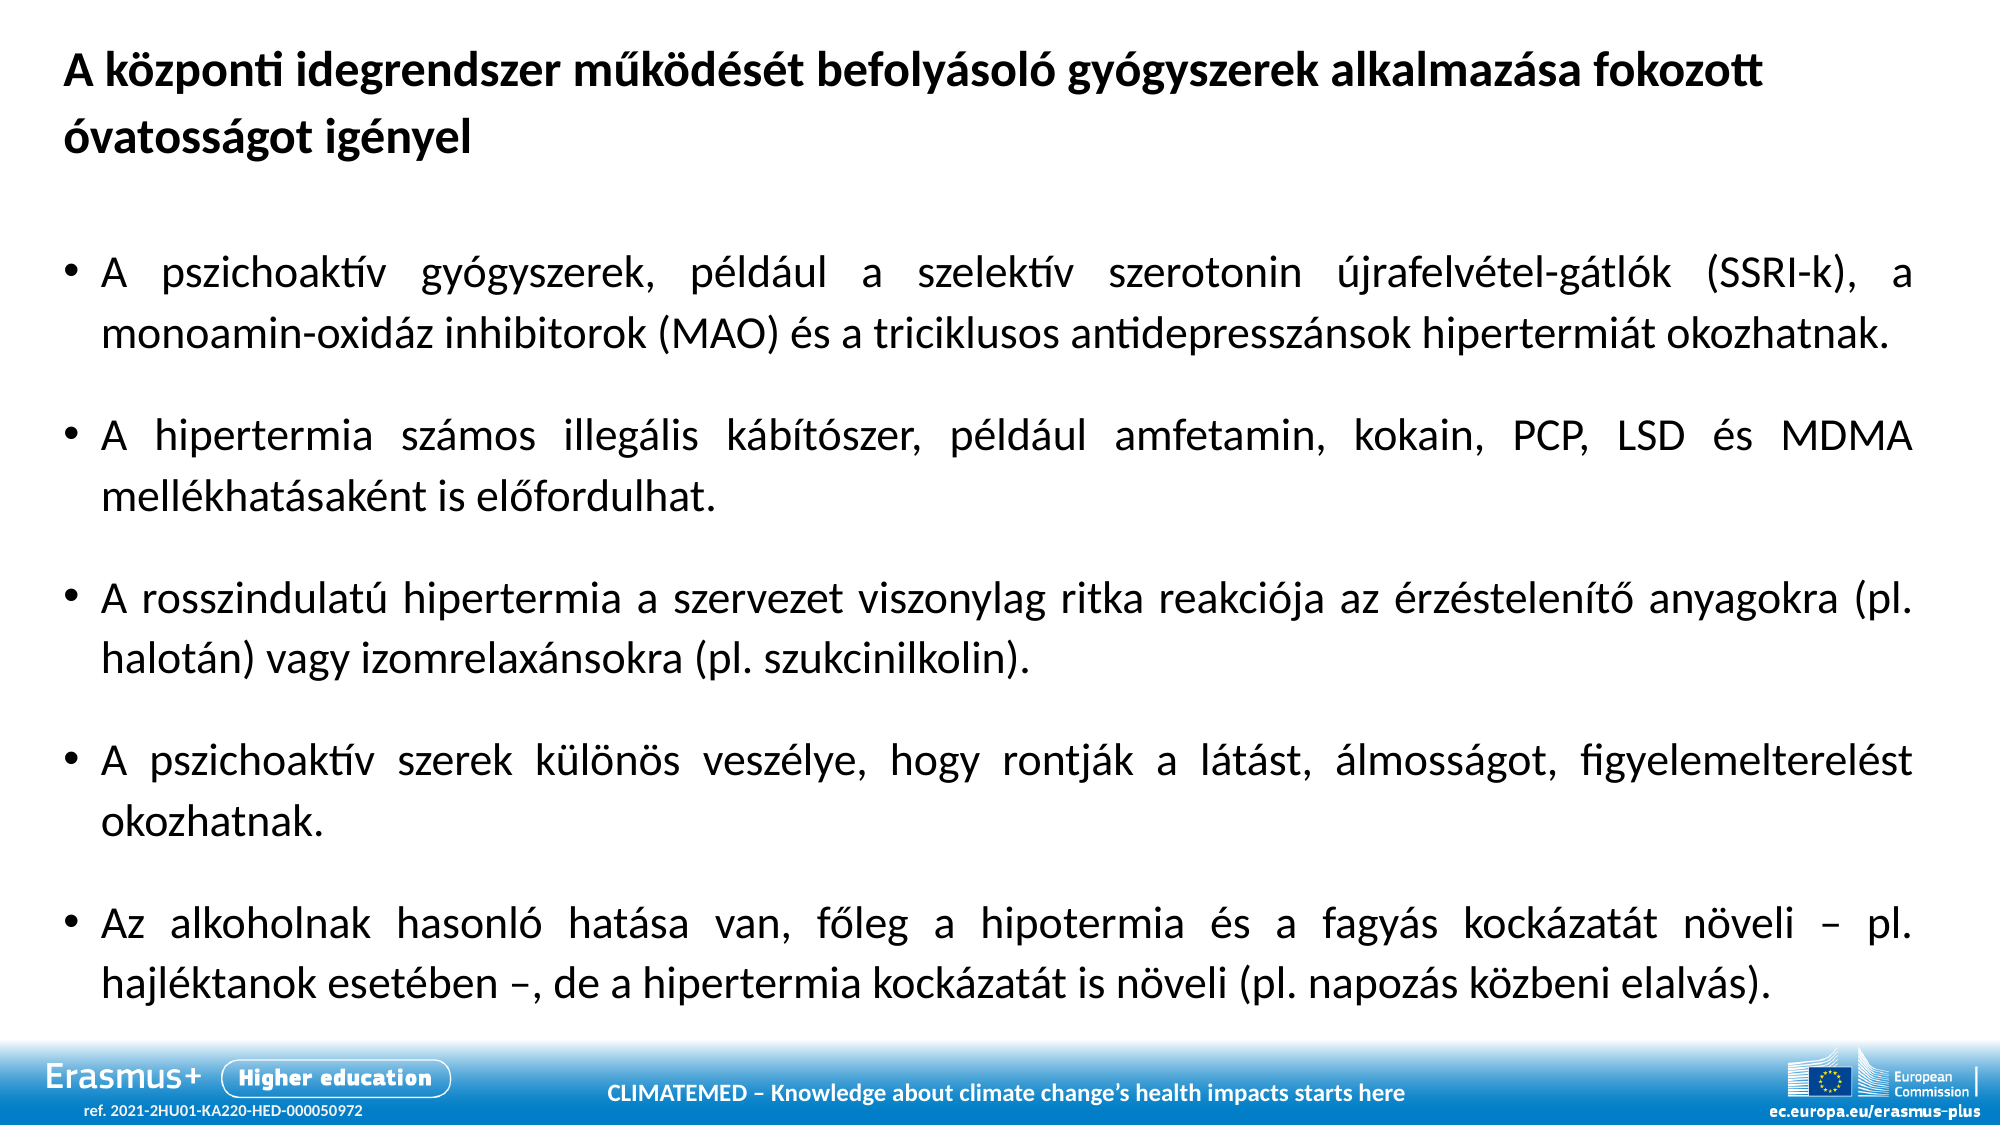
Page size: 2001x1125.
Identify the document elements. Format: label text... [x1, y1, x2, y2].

title A központi idegrendszer működését befolyásoló gyógyszerek alkalmazása fokozott óvatosságot igényel [48, 22, 2000, 172]
list A pszichoaktív gyógyszerek, például a szelektív szerotonin újrafelvétel-gátlók (SSRI-k), a monoamin-oxidáz inhibitorok (MAO) és a triciklusos antidepresszánsok hipertermiát okozhatnak. A hipertermia számos illegális kábítószer, például amfetamin, kokain, PCP, LSD és MDMA mellékhatásaként is előfordulhat. A rosszindulatú hipertermia a szervezet viszonylag ritka reakciója az érzéstelenítő anyagokra (pl. halotán) vagy izomrelaxánsokra (pl. szukcinilkolin). A pszichoaktív szerek különös veszélye, hogy rontják a látást, álmosságot, figyelemelterelést okozhatnak. Az alkoholnak hasonló hatása van, főleg a hipotermia és a fagyás kockázatát növeli – pl. hajléktanok esetében –, de a hipertermia kockázatát is növeli (pl. napozás közbeni elalvás). [48, 229, 1931, 1111]
picture [0, 899, 2000, 1125]
